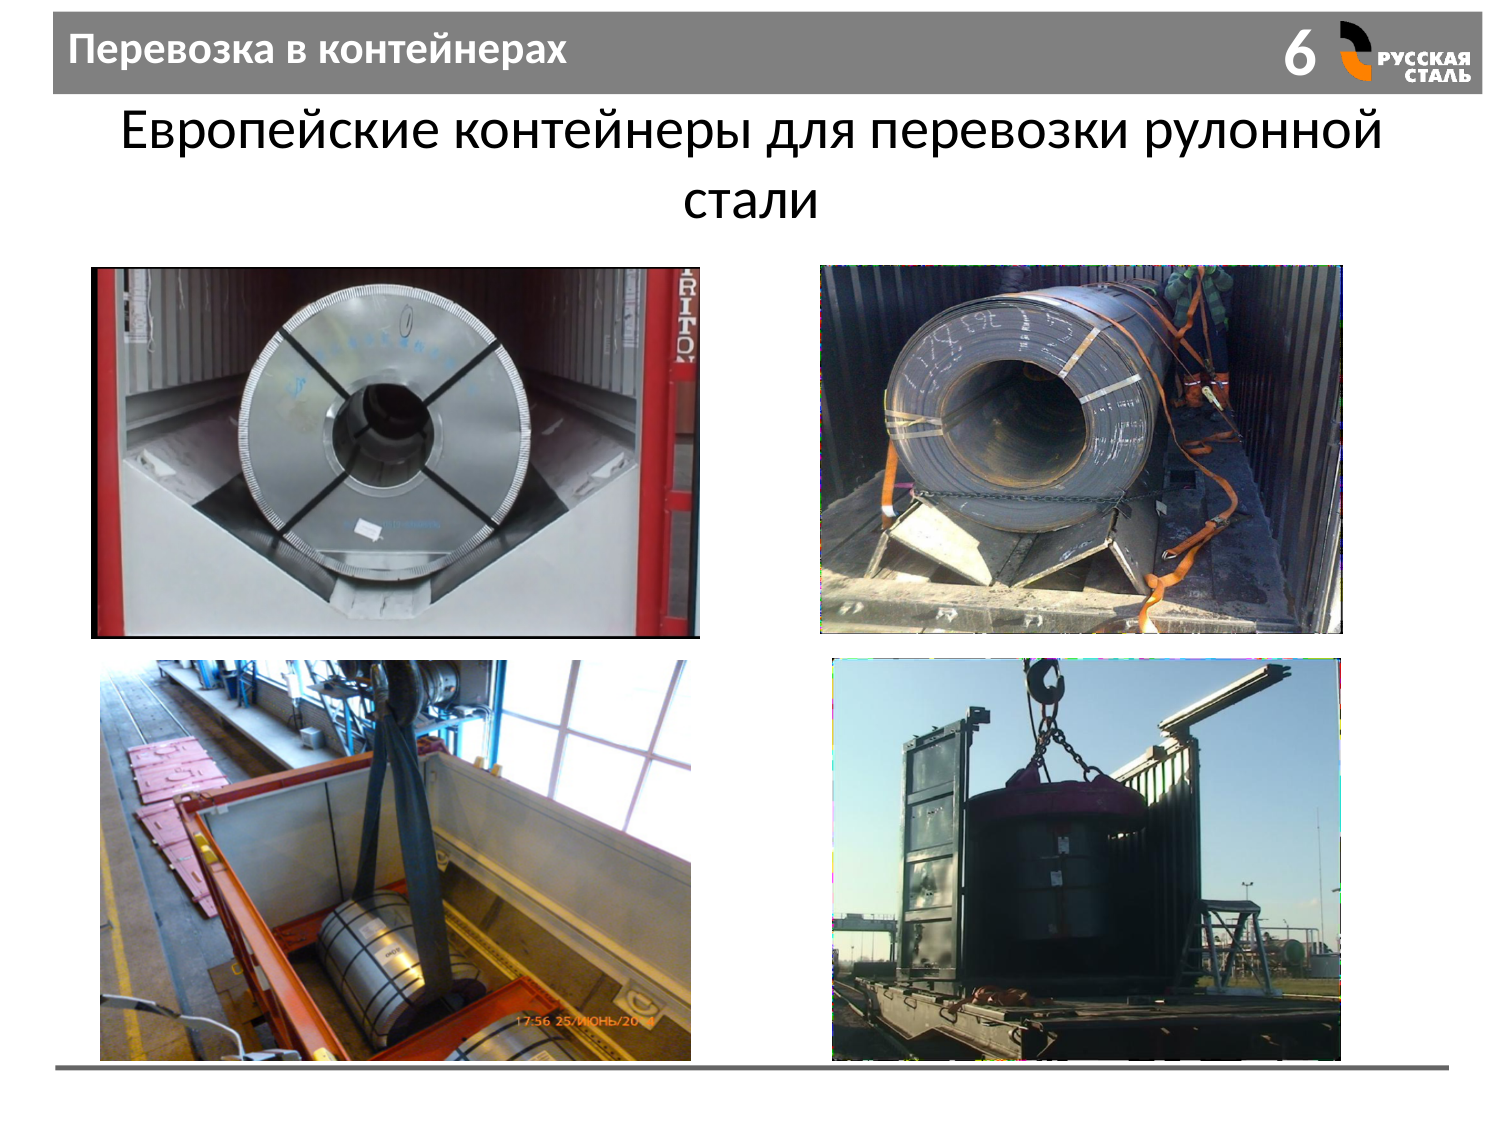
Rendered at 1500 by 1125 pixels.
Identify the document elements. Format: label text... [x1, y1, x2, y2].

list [820, 265, 1343, 634]
picture [1340, 21, 1473, 85]
text_box Перевозка в контейнерах [53, 11, 1268, 95]
title Европейские контейнеры для перевозки рулонной стали [77, 95, 1428, 254]
text_box Перевозка в контейнерах [1332, 11, 1483, 95]
picture [832, 658, 1341, 1061]
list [91, 266, 700, 639]
text_box 6 [1268, 0, 1332, 96]
picture [100, 660, 692, 1061]
text_box [55, 1065, 1449, 1071]
